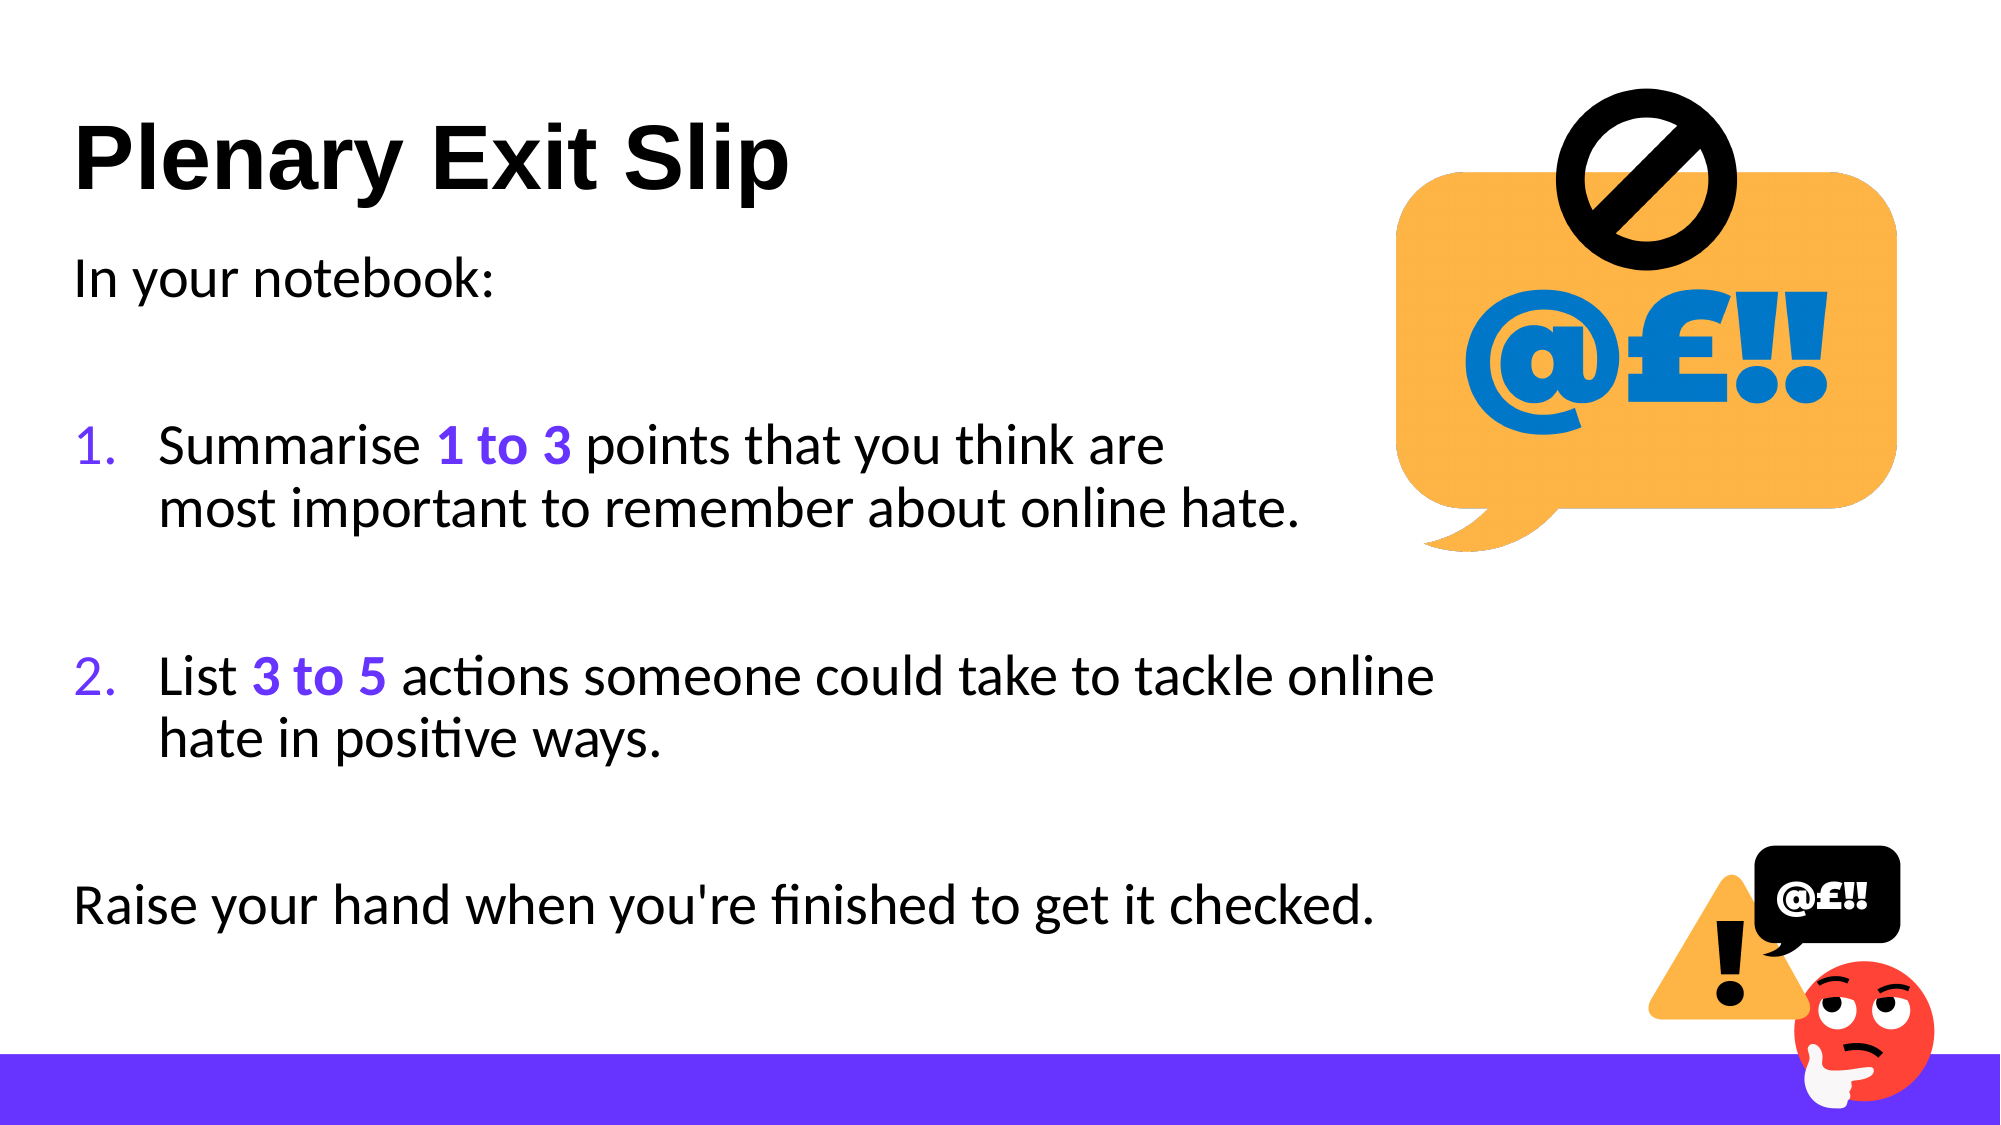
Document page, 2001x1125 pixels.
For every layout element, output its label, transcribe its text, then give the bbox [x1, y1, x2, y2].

text_box Plenary Exit Slip [59, 0, 1857, 218]
list In your notebook: Summarise 1 to 3 points that you think are most important to remember about online hate. List 3 to 5 actions someone could take to tackle online hate in positive ways. Raise your hand when you're finished to get it checked. [59, 239, 1542, 954]
picture [0, 0, 2000, 1125]
